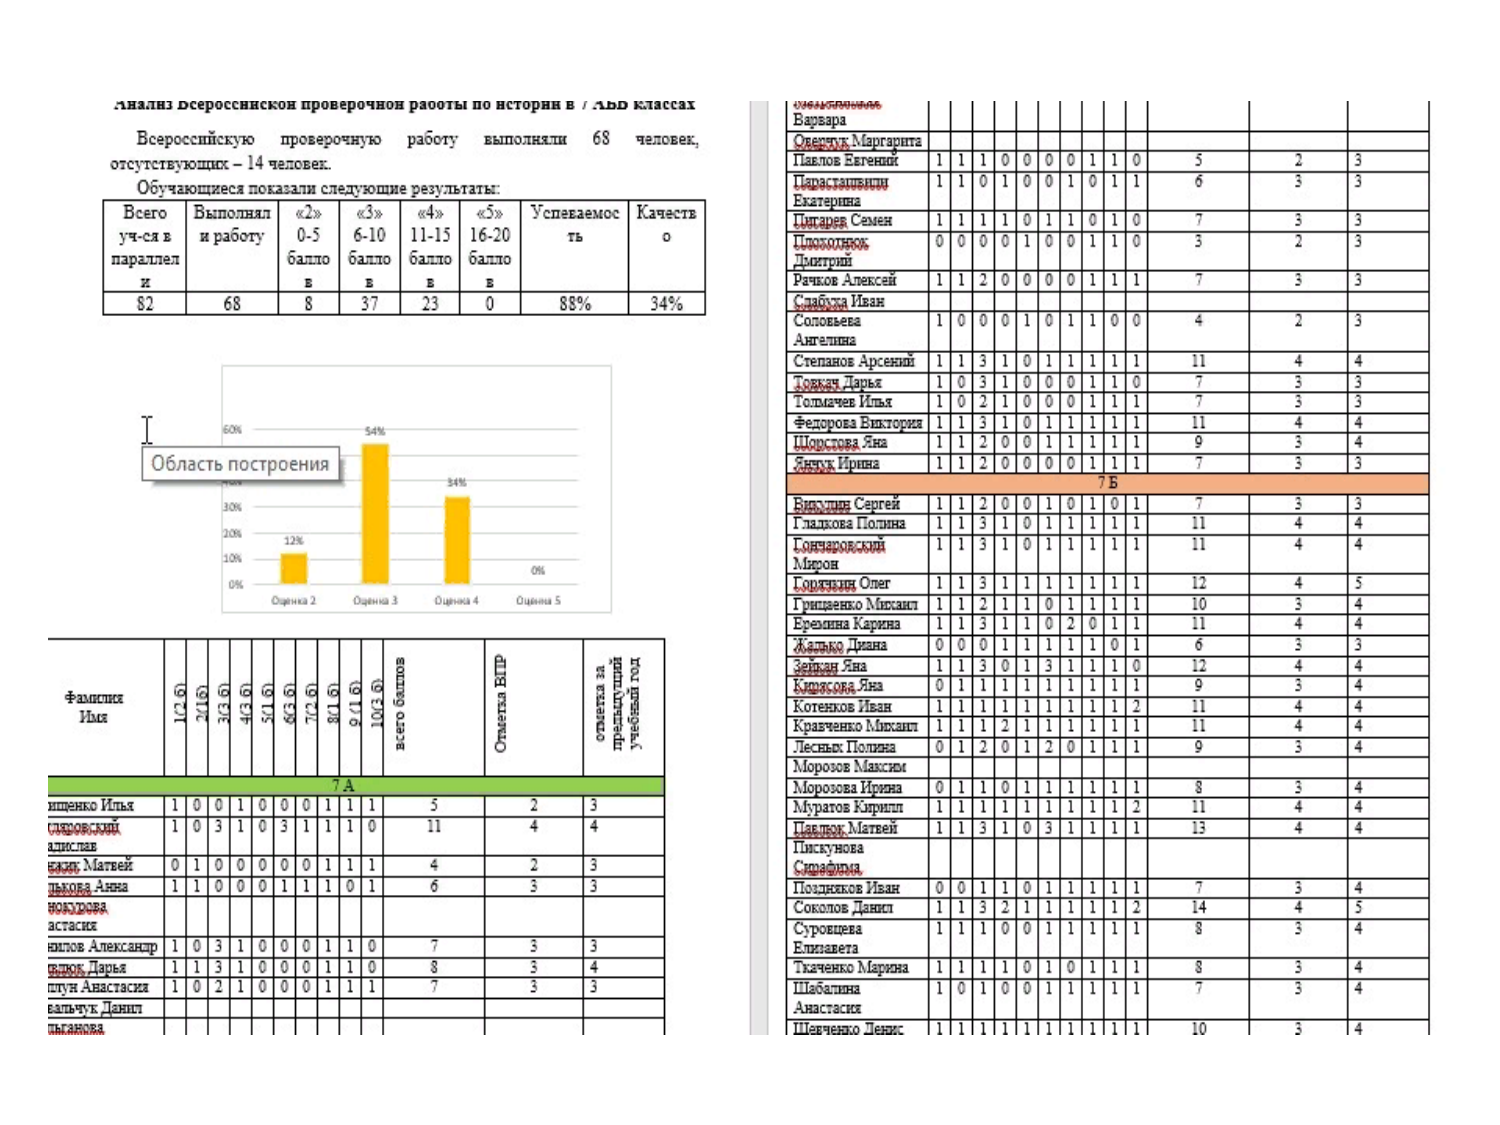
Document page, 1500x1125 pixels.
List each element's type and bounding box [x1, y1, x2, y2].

list [48, 101, 1452, 1036]
